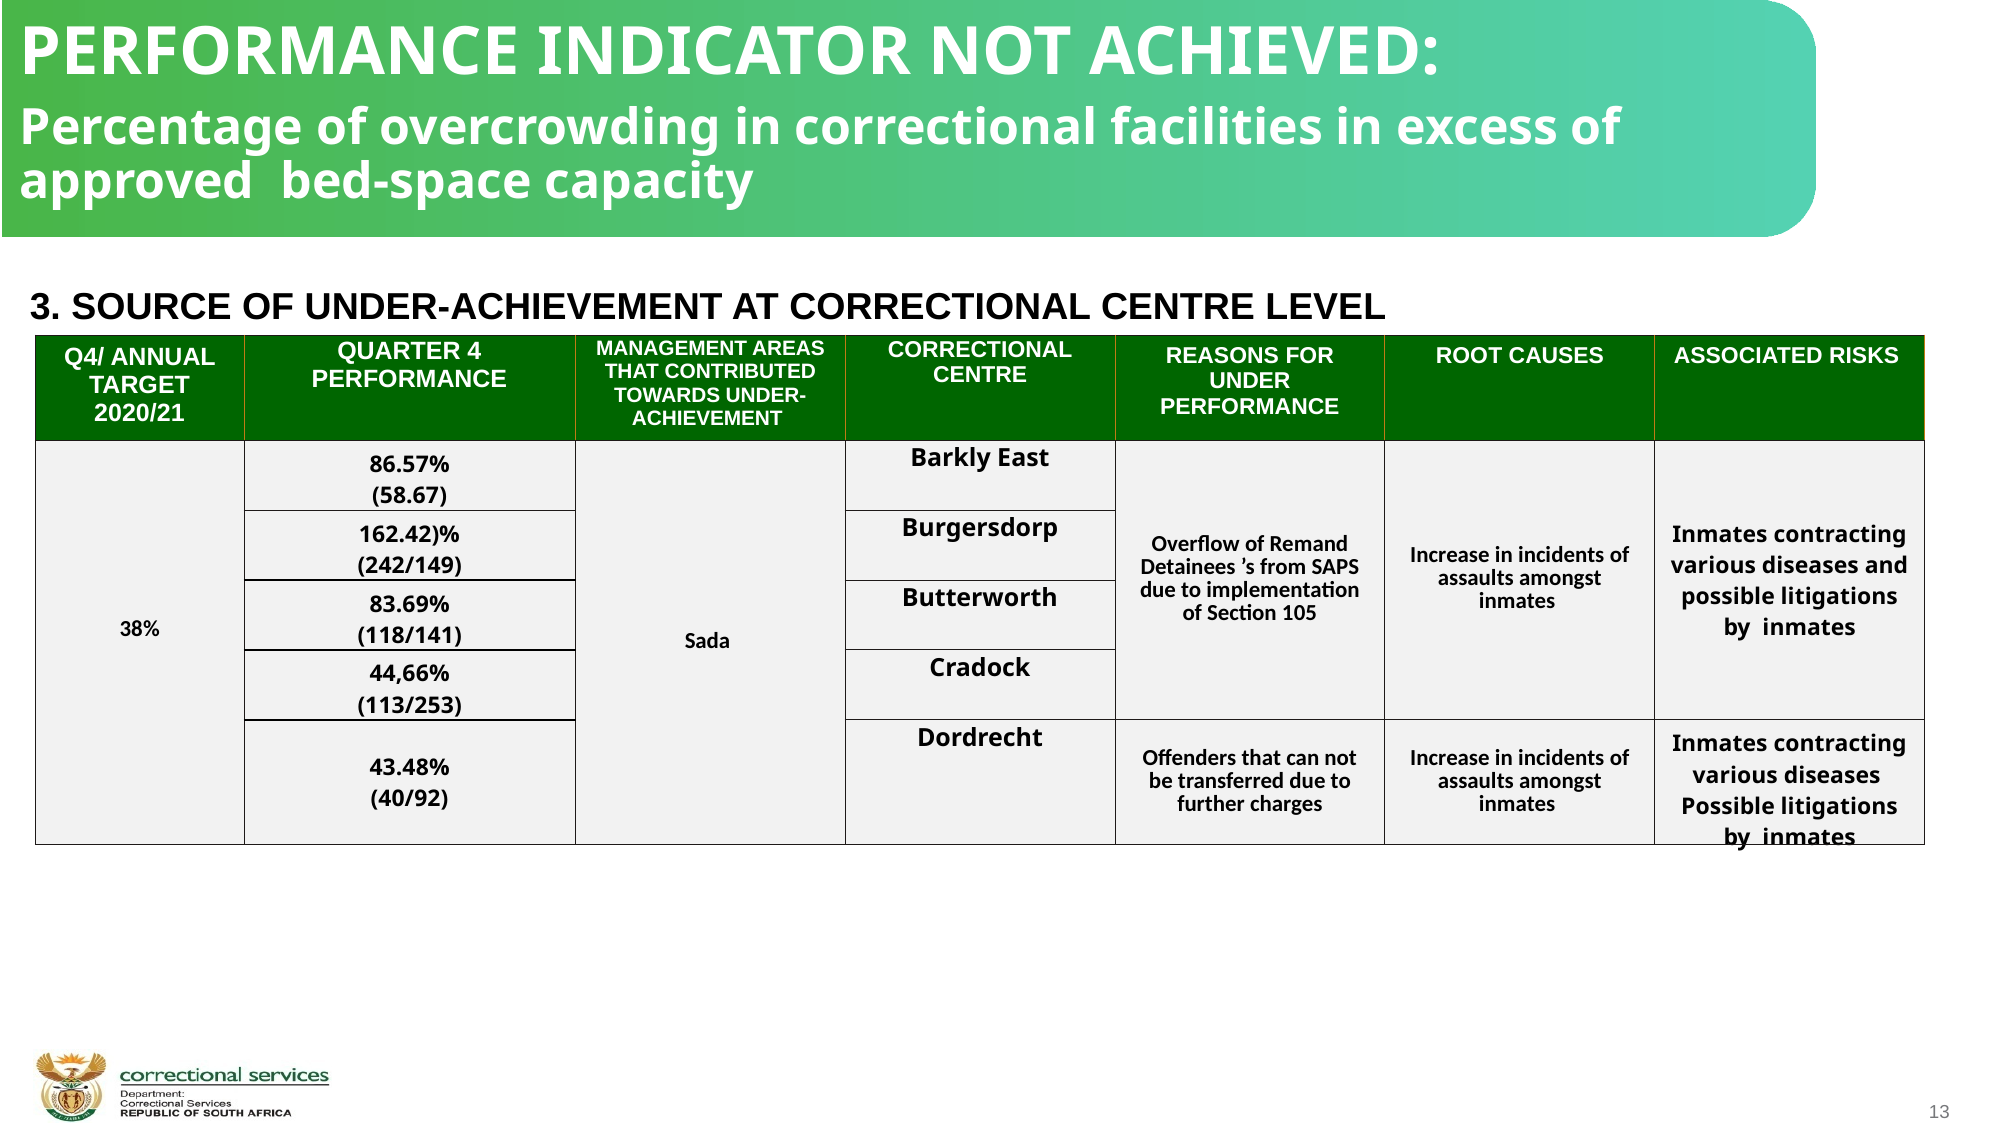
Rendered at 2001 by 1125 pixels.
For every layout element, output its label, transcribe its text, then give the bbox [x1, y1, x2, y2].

table_header QUARTER 4 PERFORMANCE [245, 336, 575, 440]
table_cell 162.42)% (242/149) [245, 511, 575, 579]
table_cell Increase in incidents of assaults amongst inmates [1385, 441, 1654, 719]
table_cell Cradock [846, 650, 1115, 719]
table_cell Burgersdorp [846, 511, 1115, 580]
table_cell 44,66% (113/253) [245, 651, 575, 719]
table_cell 86.57% (58.67) [245, 441, 575, 510]
table_header ASSOCIATED RISKS [1655, 336, 1924, 440]
table_cell Dordrecht [846, 720, 1115, 844]
table_cell Increase in incidents of assaults amongst inmates [1385, 720, 1654, 844]
table_cell Overflow of Remand Detainees ’s from SAPS due to implementation of Section 105 [1116, 441, 1384, 719]
table_cell Barkly East [846, 441, 1115, 510]
table_header CORRECTIONAL CENTRE [846, 336, 1115, 440]
table_header Q4/ ANNUAL TARGET 2020/21 [36, 336, 244, 440]
table_cell Offenders that can not be transferred due to further charges [1116, 720, 1384, 844]
text_box PERFORMANCE INDICATOR NOT ACHIEVED: Percentage of overcrowding in correctional facilities in excess of approved bed-space capacity [4, 9, 1803, 96]
table_cell Sada [576, 441, 845, 844]
table_cell 43.48% (40/92) [245, 721, 575, 844]
table_cell Inmates contracting various diseases Possible litigations by inmates [1655, 720, 1924, 844]
table_header MANAGEMENT AREAS THAT CONTRIBUTED TOWARDS UNDER-ACHIEVEMENT [576, 336, 845, 440]
table_cell Inmates contracting various diseases and possible litigations by inmates [1655, 441, 1924, 719]
table_cell Butterworth [846, 581, 1115, 649]
picture [33, 1049, 332, 1123]
text_box 3. SOURCE OF UNDER-ACHIEVEMENT AT CORRECTIONAL CENTRE LEVEL [0, 274, 1463, 335]
table_header REASONS FOR UNDER PERFORMANCE [1116, 336, 1384, 440]
table_cell 83.69% (118/141) [245, 581, 575, 649]
table_header ROOT CAUSES [1385, 336, 1654, 440]
text_box [2, 0, 1816, 237]
table_cell 38% [36, 441, 244, 844]
